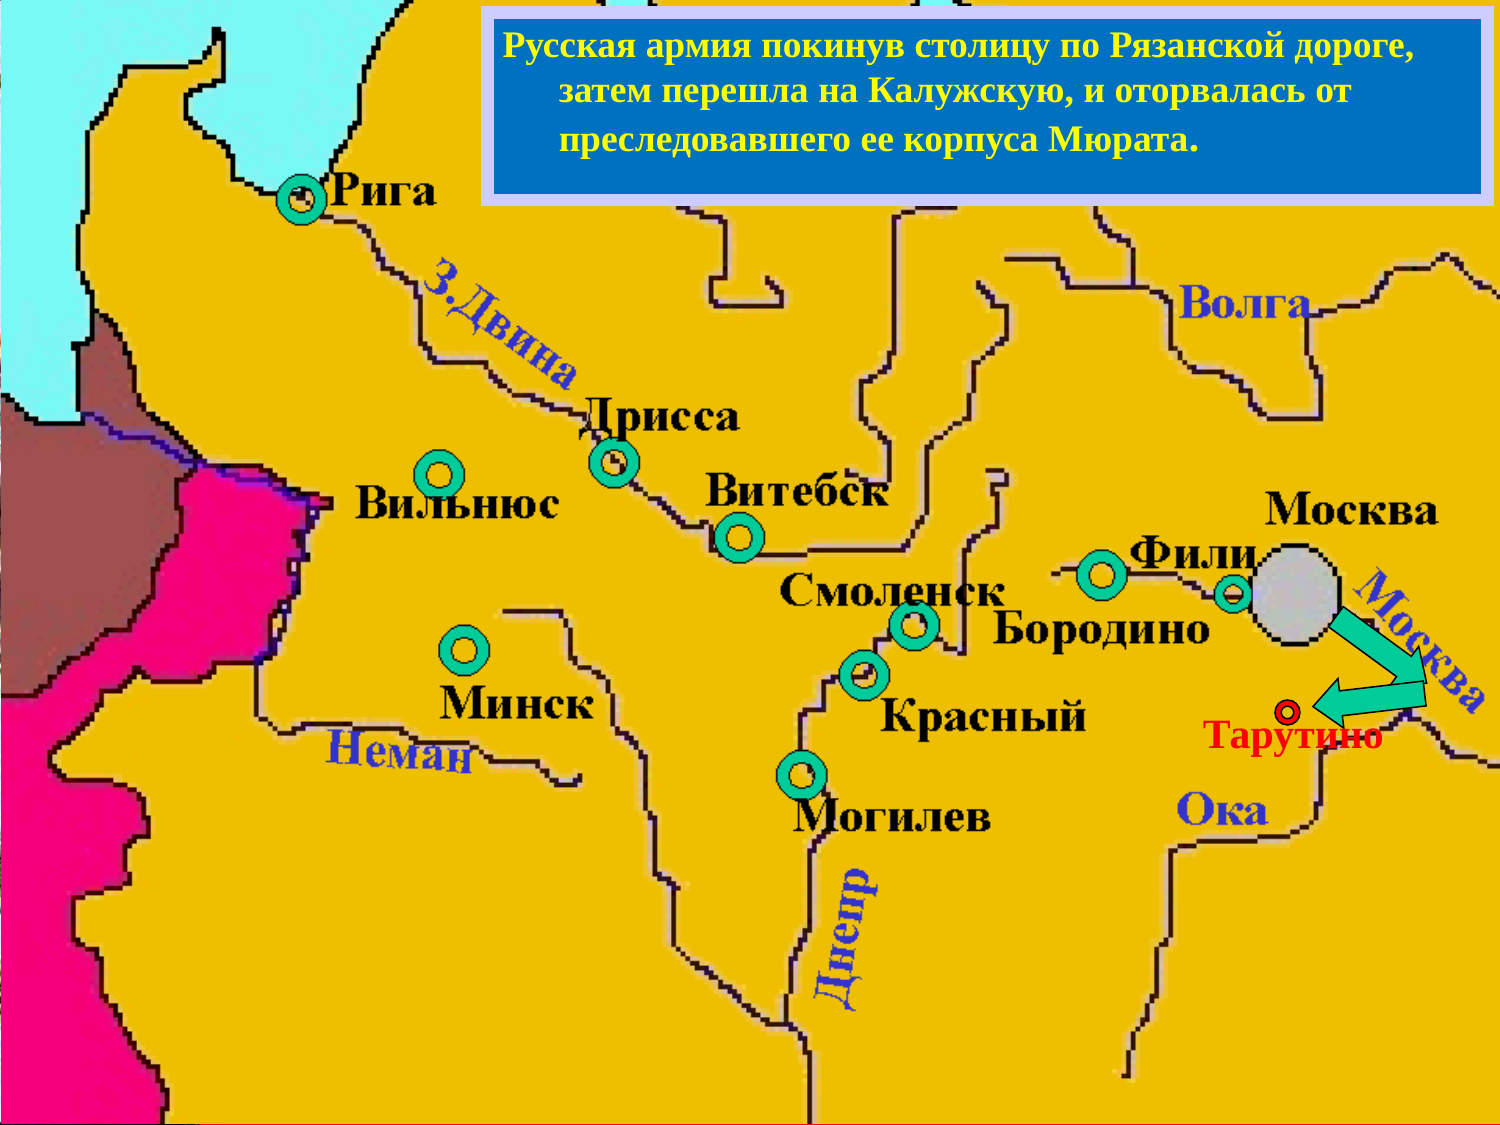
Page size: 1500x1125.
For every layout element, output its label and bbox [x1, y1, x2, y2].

text_box [1187, 699, 1400, 766]
picture [0, 0, 1500, 1125]
